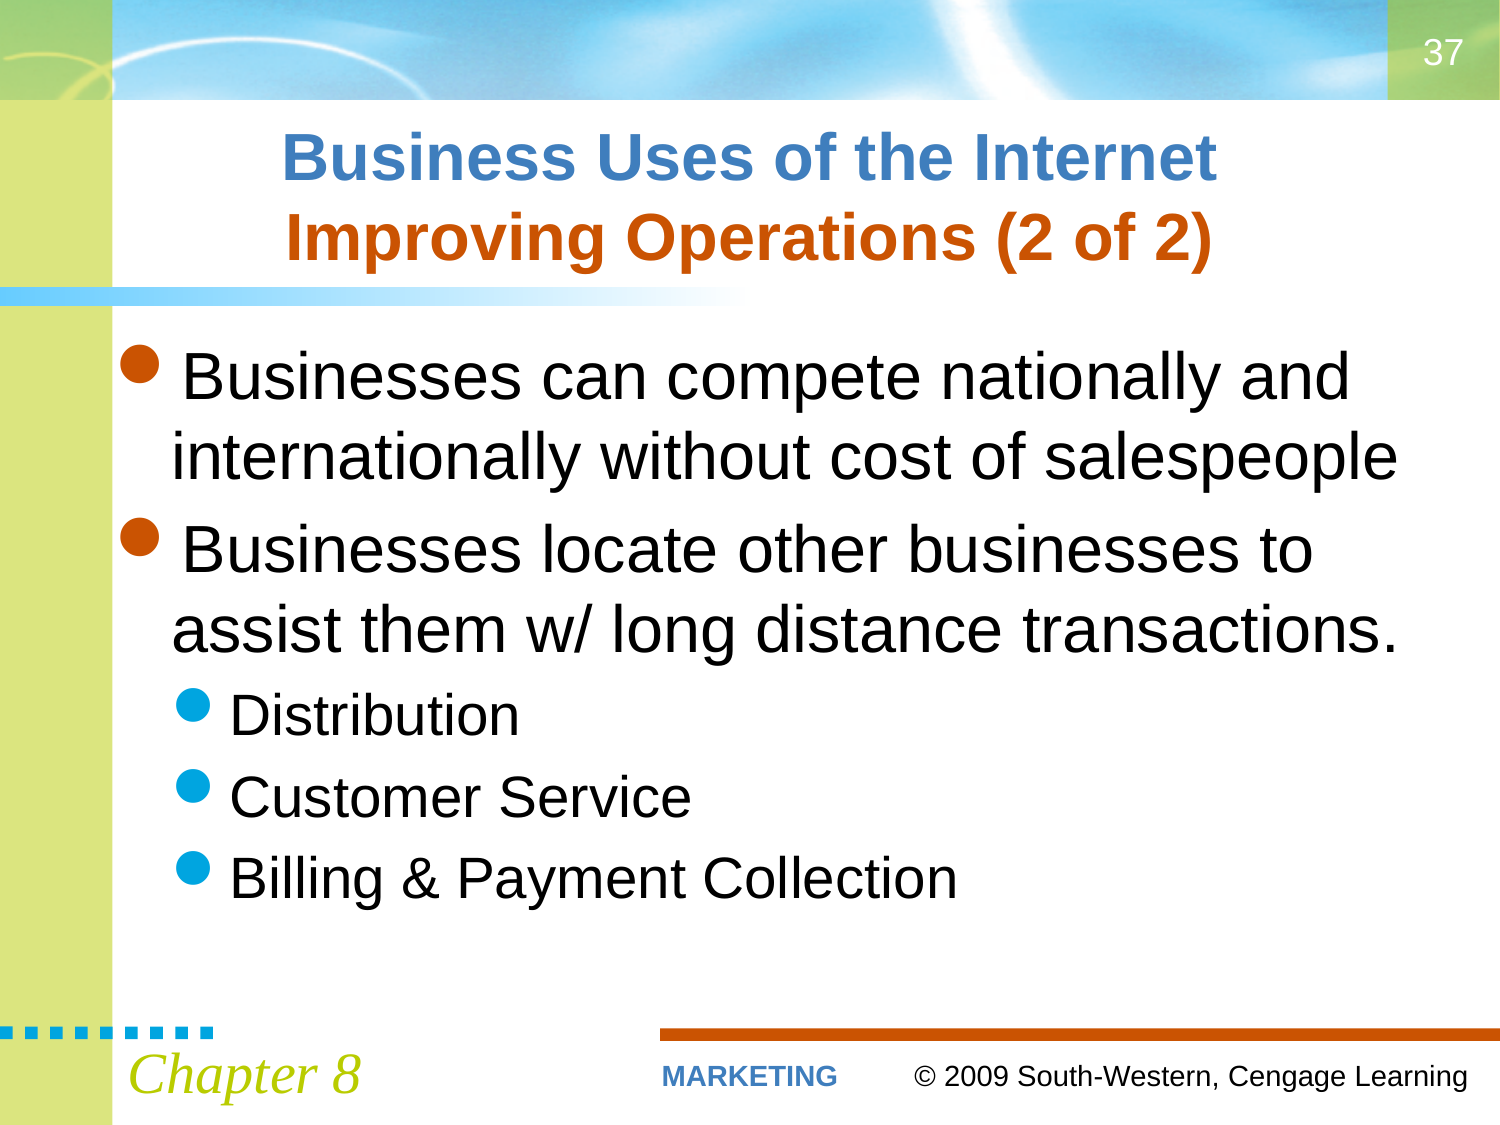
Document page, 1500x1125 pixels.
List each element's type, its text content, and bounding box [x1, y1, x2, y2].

slide_number 37 [1387, 0, 1500, 101]
footer Chapter 8 [112, 1012, 638, 1113]
title Business Uses of the Internet Improving Operations (2 of 2) [112, 99, 1388, 288]
list Businesses can compete nationally and internationally without cost of salespeople Businesses locate other businesses to assist them w/ long distance transactions. Distribution Customer Service Billing & Payment Collection [99, 324, 1463, 1001]
